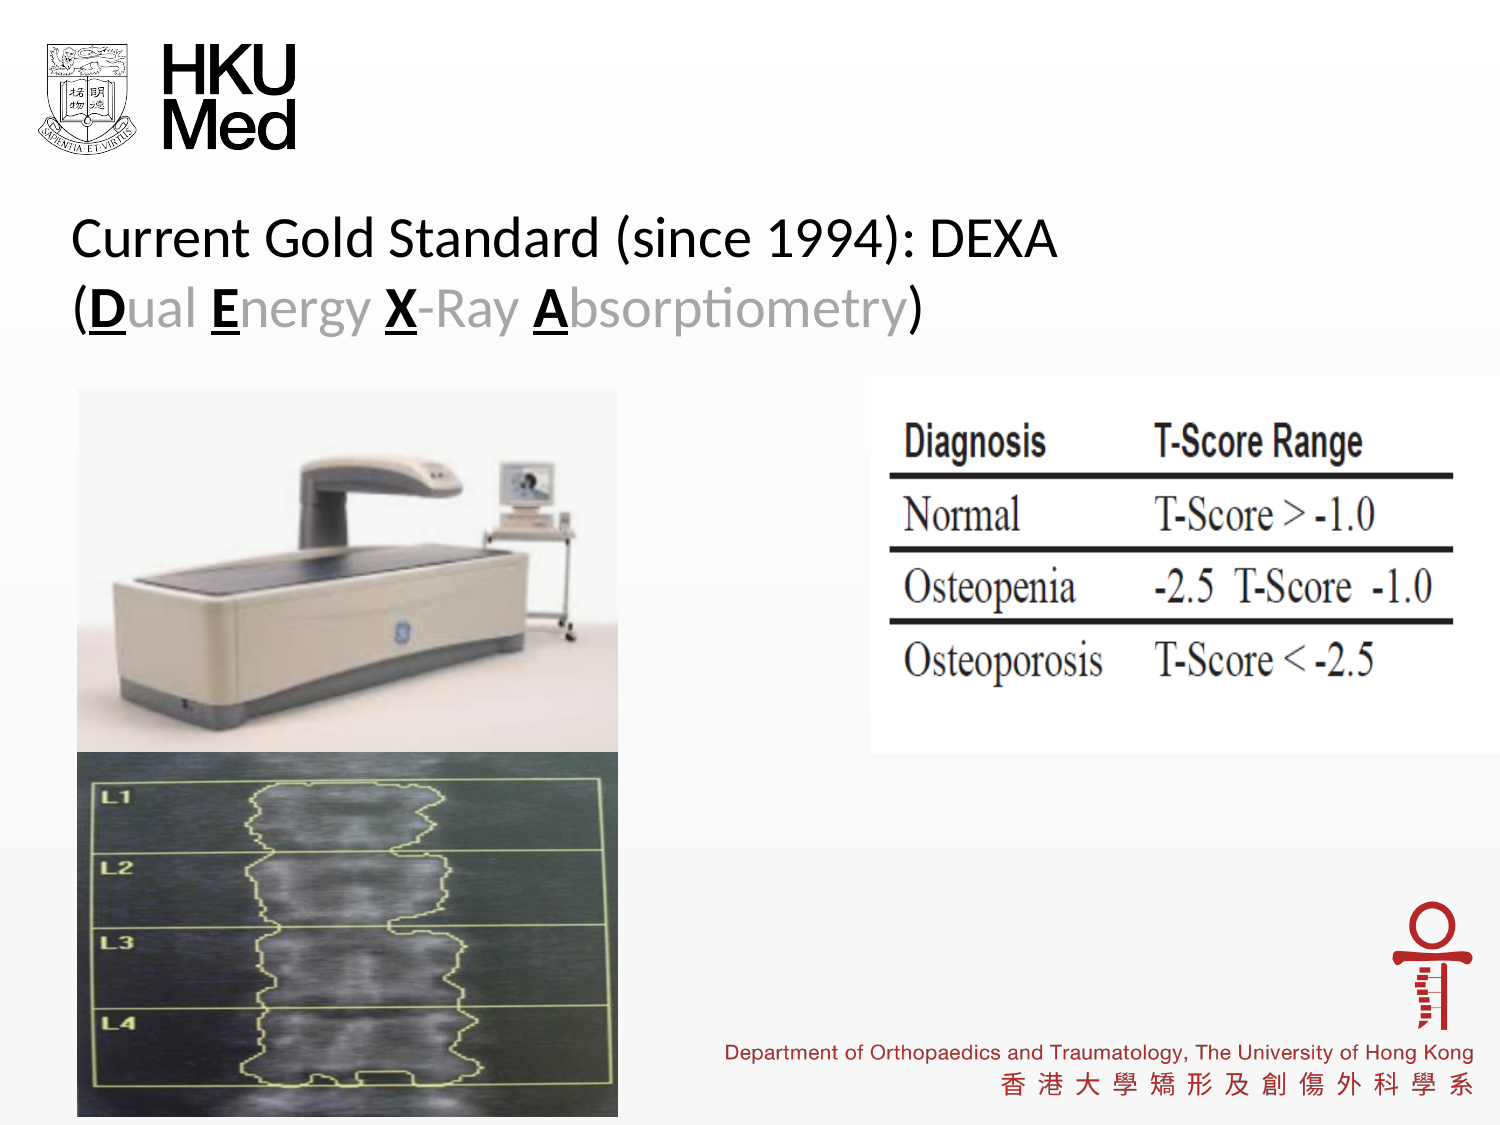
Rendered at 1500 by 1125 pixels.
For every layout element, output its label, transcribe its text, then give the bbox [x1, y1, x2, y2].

picture [38, 44, 295, 155]
picture [0, 388, 1500, 1125]
picture [870, 375, 1500, 753]
text_box Current Gold Standard (since 1994): DEXA (Dual Energy X-Ray Absorptiometry) [56, 178, 1332, 361]
